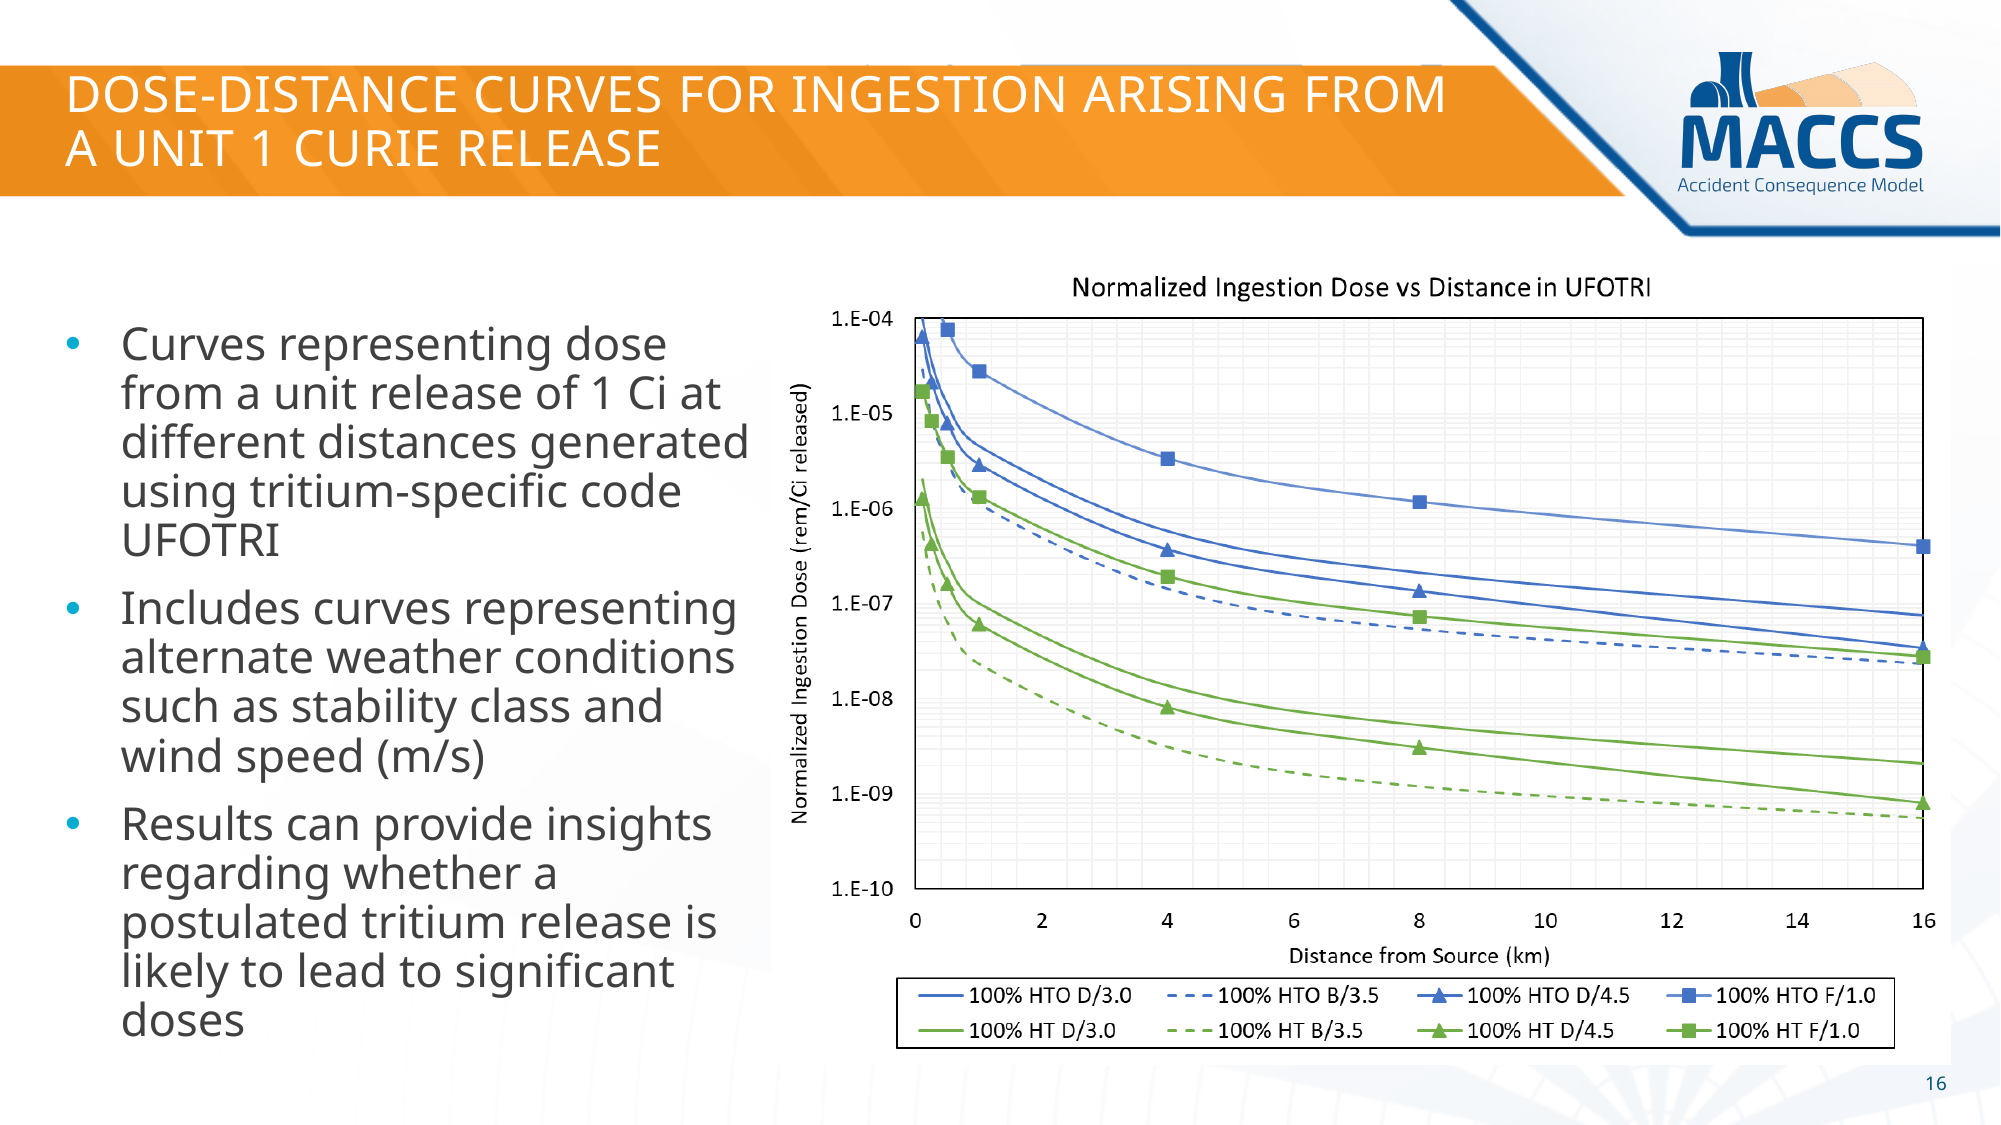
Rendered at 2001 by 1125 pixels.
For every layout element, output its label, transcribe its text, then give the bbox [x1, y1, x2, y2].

title Dose-Distance Curves for Ingestion arising from A UNIT 1 CURIE Release [65, 67, 1493, 180]
text_box Curves representing dose from a unit release of 1 Ci at different distances generated using tritium-specific code UFOTRI Includes curves representing alternate weather conditions such as stability class and wind speed (m/s) Results can provide insights regarding whether a postulated tritium release is likely to lead to significant doses [65, 313, 756, 1058]
slide_number 16 [1910, 1064, 1991, 1109]
picture [0, 0, 2001, 1125]
